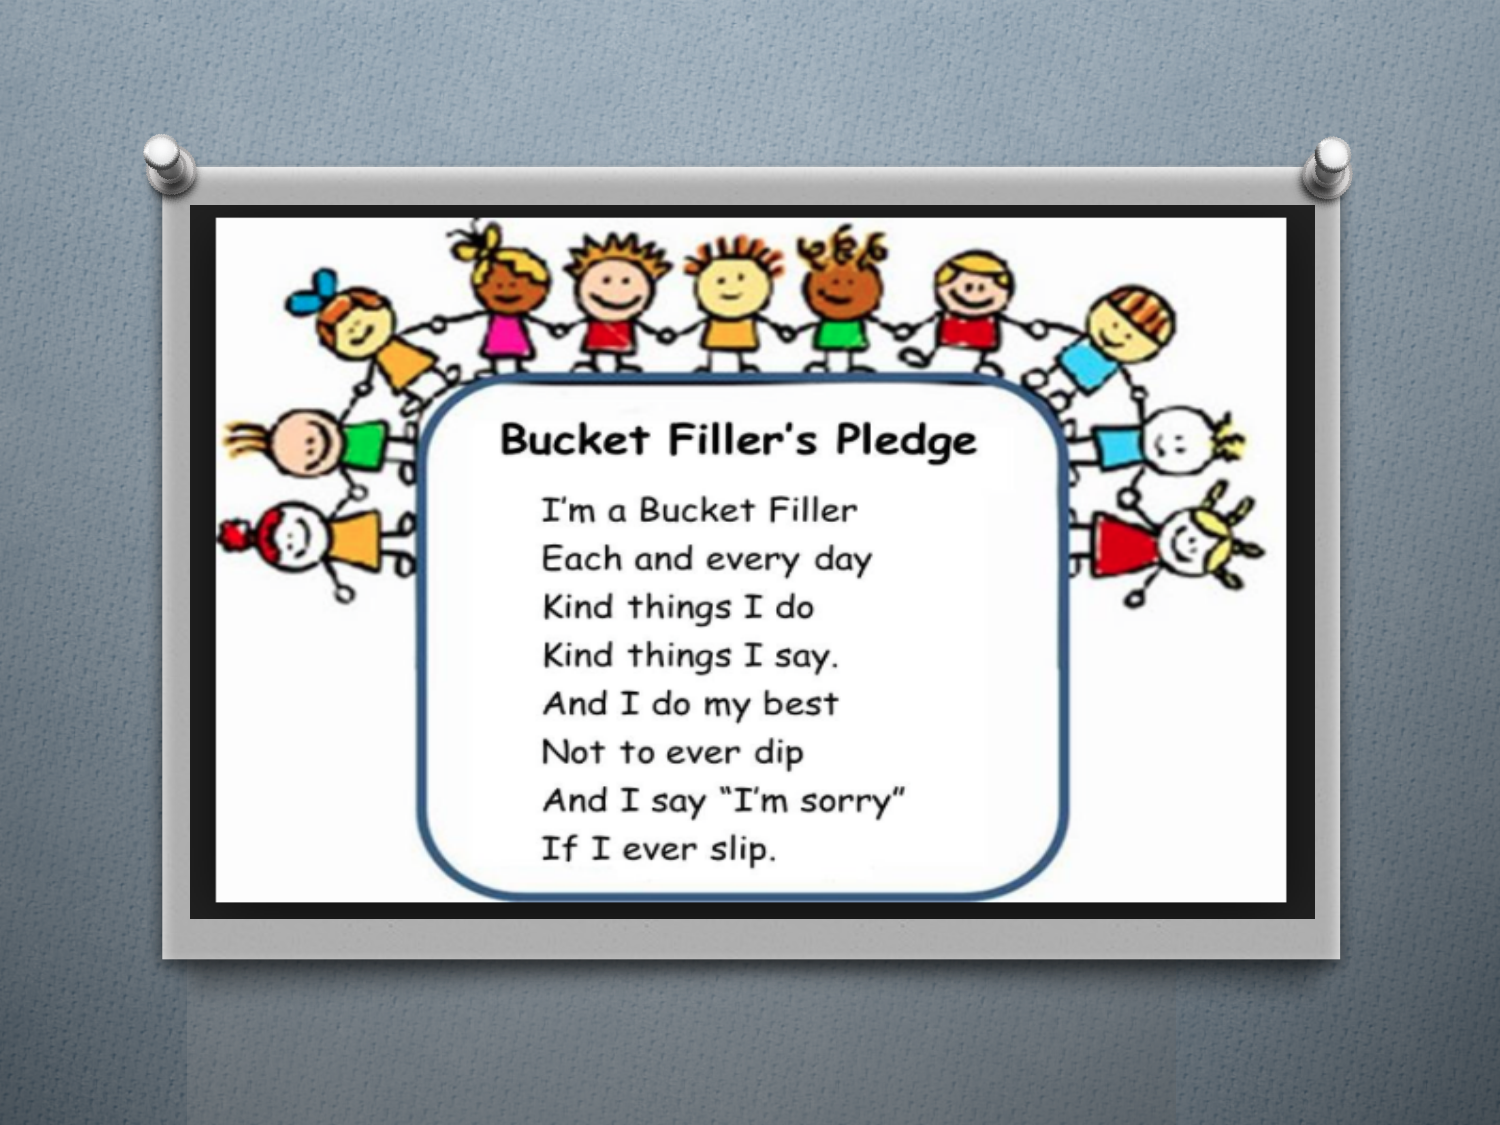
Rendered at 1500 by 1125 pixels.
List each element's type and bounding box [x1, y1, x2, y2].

picture [112, 100, 1396, 919]
